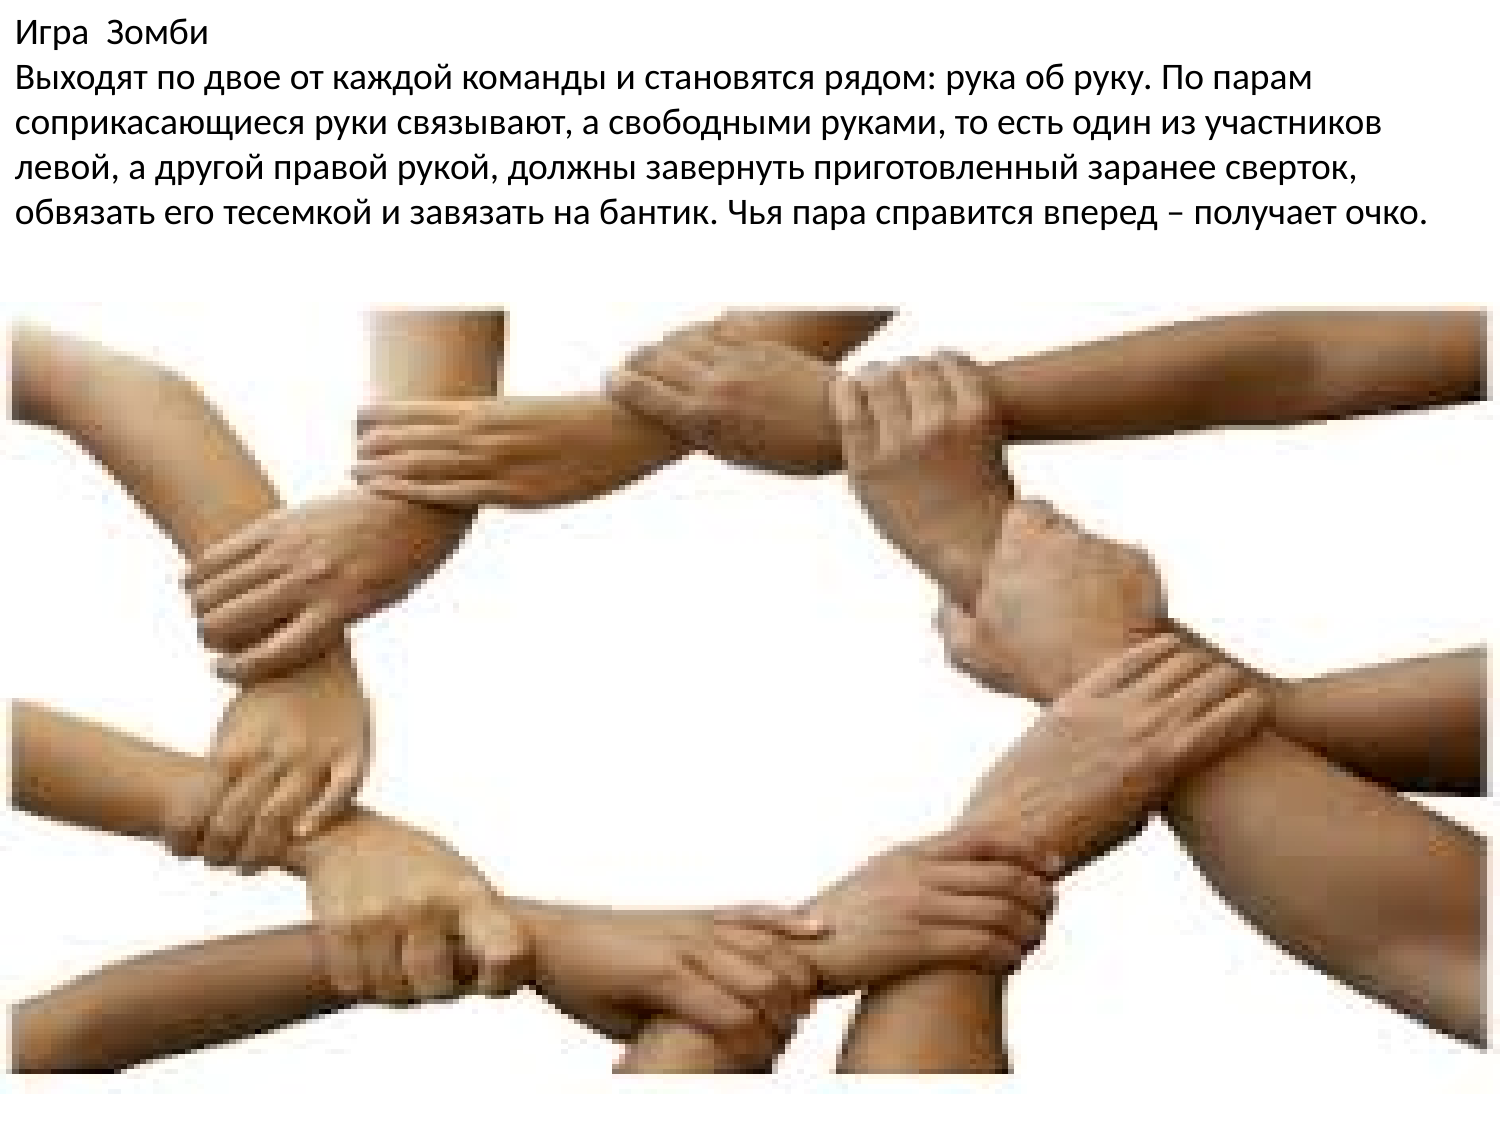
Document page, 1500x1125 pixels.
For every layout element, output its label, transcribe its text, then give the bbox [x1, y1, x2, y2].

text_box Игра Зомби Выходят по двое от каждой команды и становятся рядом: рука об руку. По парам соприкасающиеся руки связывают, а свободными руками, то есть один из участников левой, а другой правой рукой, должны завернуть приготовленный заранее сверток, обвязать его тесемкой и завязать на бантик. Чья пара справится вперед – получает очко. [0, 0, 1500, 285]
picture [0, 302, 1500, 1095]
